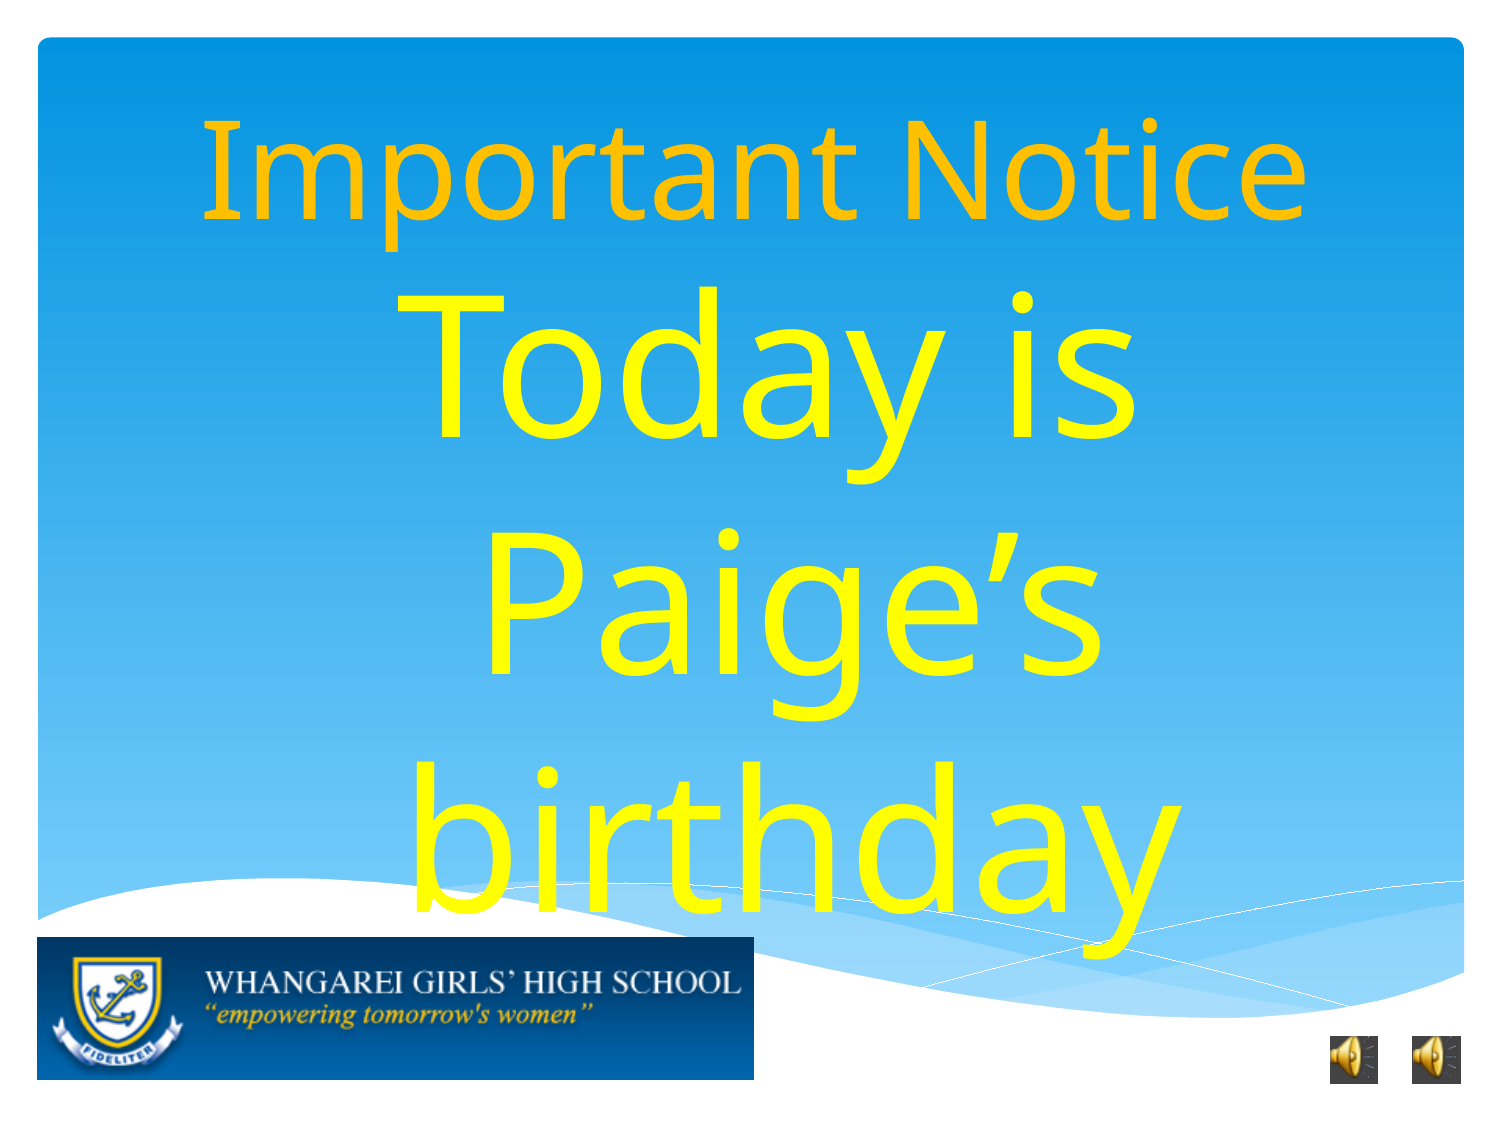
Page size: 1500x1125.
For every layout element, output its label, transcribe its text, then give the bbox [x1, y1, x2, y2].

picture [1411, 1034, 1462, 1086]
picture [1328, 1034, 1380, 1086]
picture [37, 937, 754, 1080]
text_box Important Notice [149, 37, 1362, 255]
text_box Today is Paige’s birthday [149, 231, 1391, 963]
